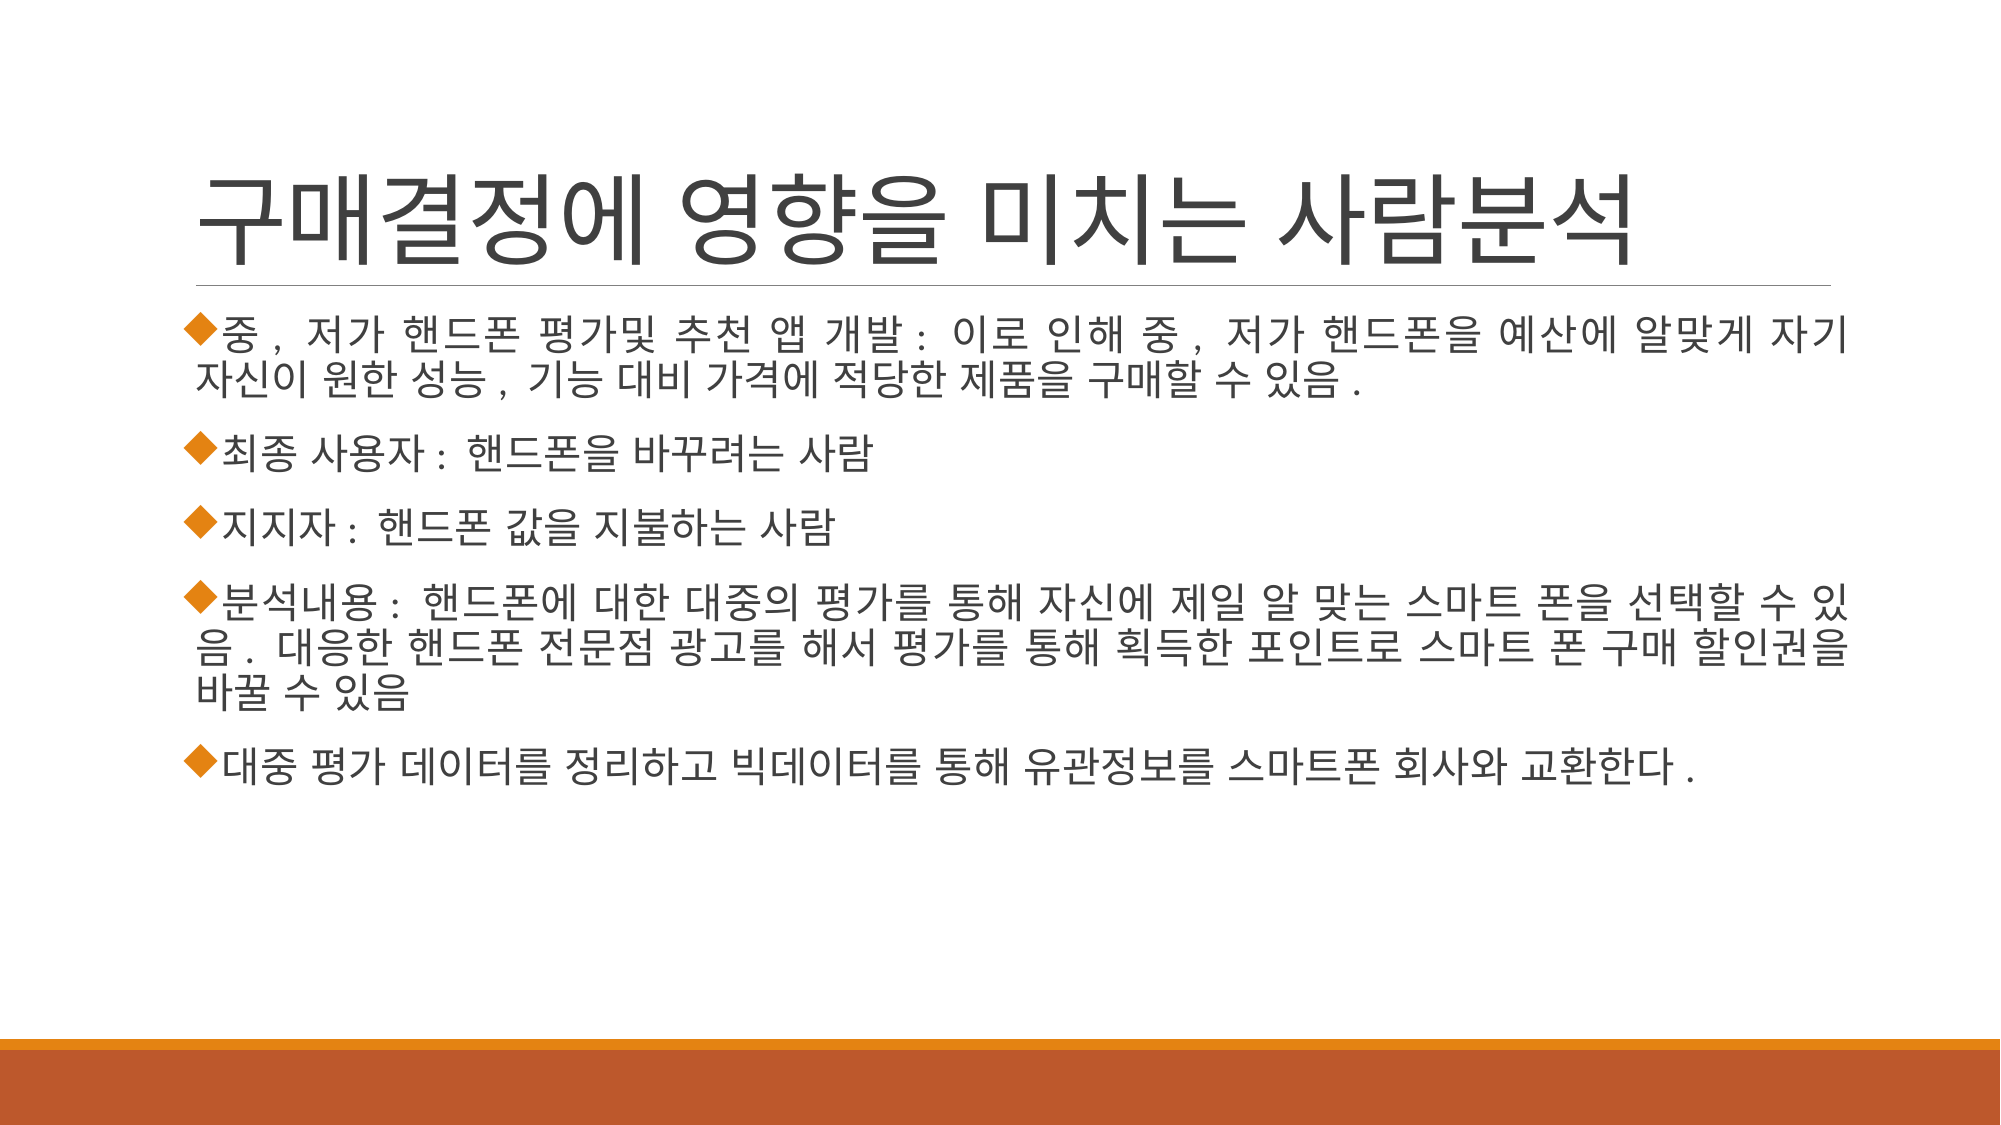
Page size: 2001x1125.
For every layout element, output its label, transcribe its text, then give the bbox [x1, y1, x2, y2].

title 구매결정에 영향을 미치는 사람분석 [180, 47, 1830, 285]
list 중, 저가 핸드폰 평가및 추천 앱 개발: 이로 인해 중, 저가 핸드폰을 예산에 알맞게 자기 자신이 원한 성능, 기능 대비 가격에 적당한 제품을 구매할 수 있음. 최종 사용자: 핸드폰을 바꾸려는 사람 지지자: 핸드폰 값을 지불하는 사람 분석내용: 핸드폰에 대한 대중의 평가를 통해 자신에 제일 알 맞는 스마트 폰을 선택할 수 있음. 대응한 핸드폰 전문점 광고를 해서 평가를 통해 획득한 포인트로 스마트 폰 구매 할인권을 바꿀 수 있음 대중 평가 데이터를 정리하고 빅데이터를 통해 유관정보를 스마트폰 회사와 교환한다. [180, 307, 1850, 978]
